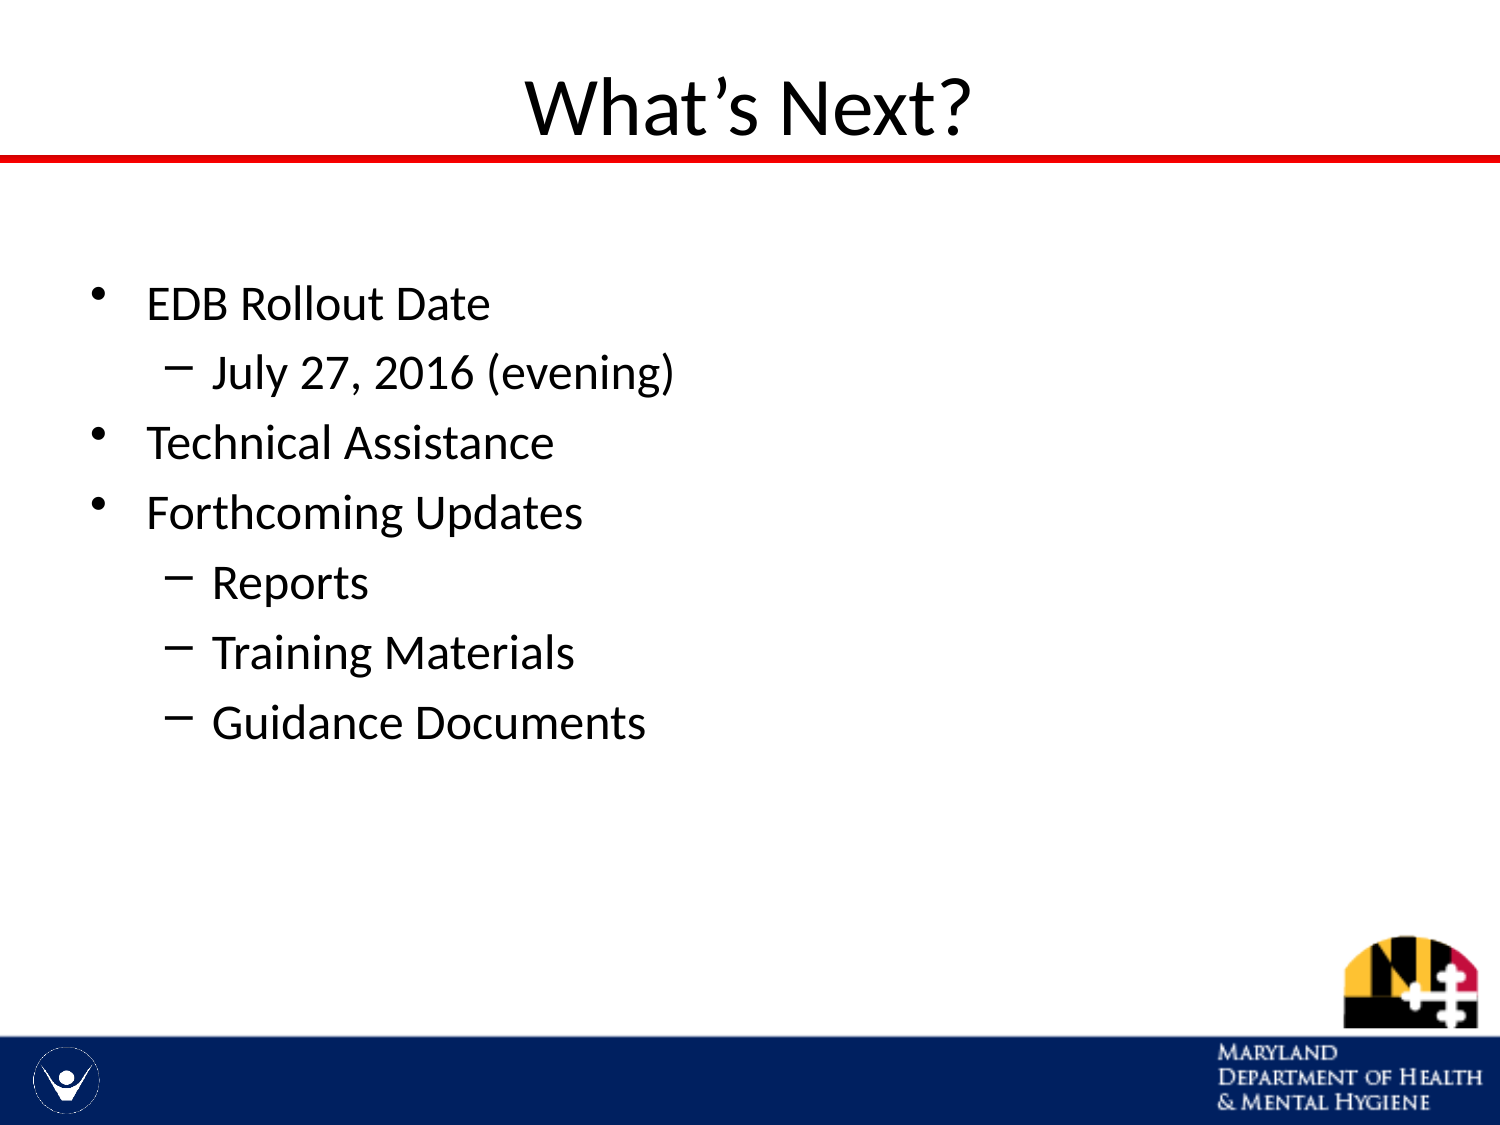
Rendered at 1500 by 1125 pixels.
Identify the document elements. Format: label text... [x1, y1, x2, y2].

title What’s Next? [75, 45, 1425, 233]
picture [0, 0, 1500, 155]
picture [0, 163, 1500, 1125]
list EDB Rollout Date July 27, 2016 (evening) Technical Assistance Forthcoming Updates Reports Training Materials Guidance Documents [75, 262, 1425, 863]
